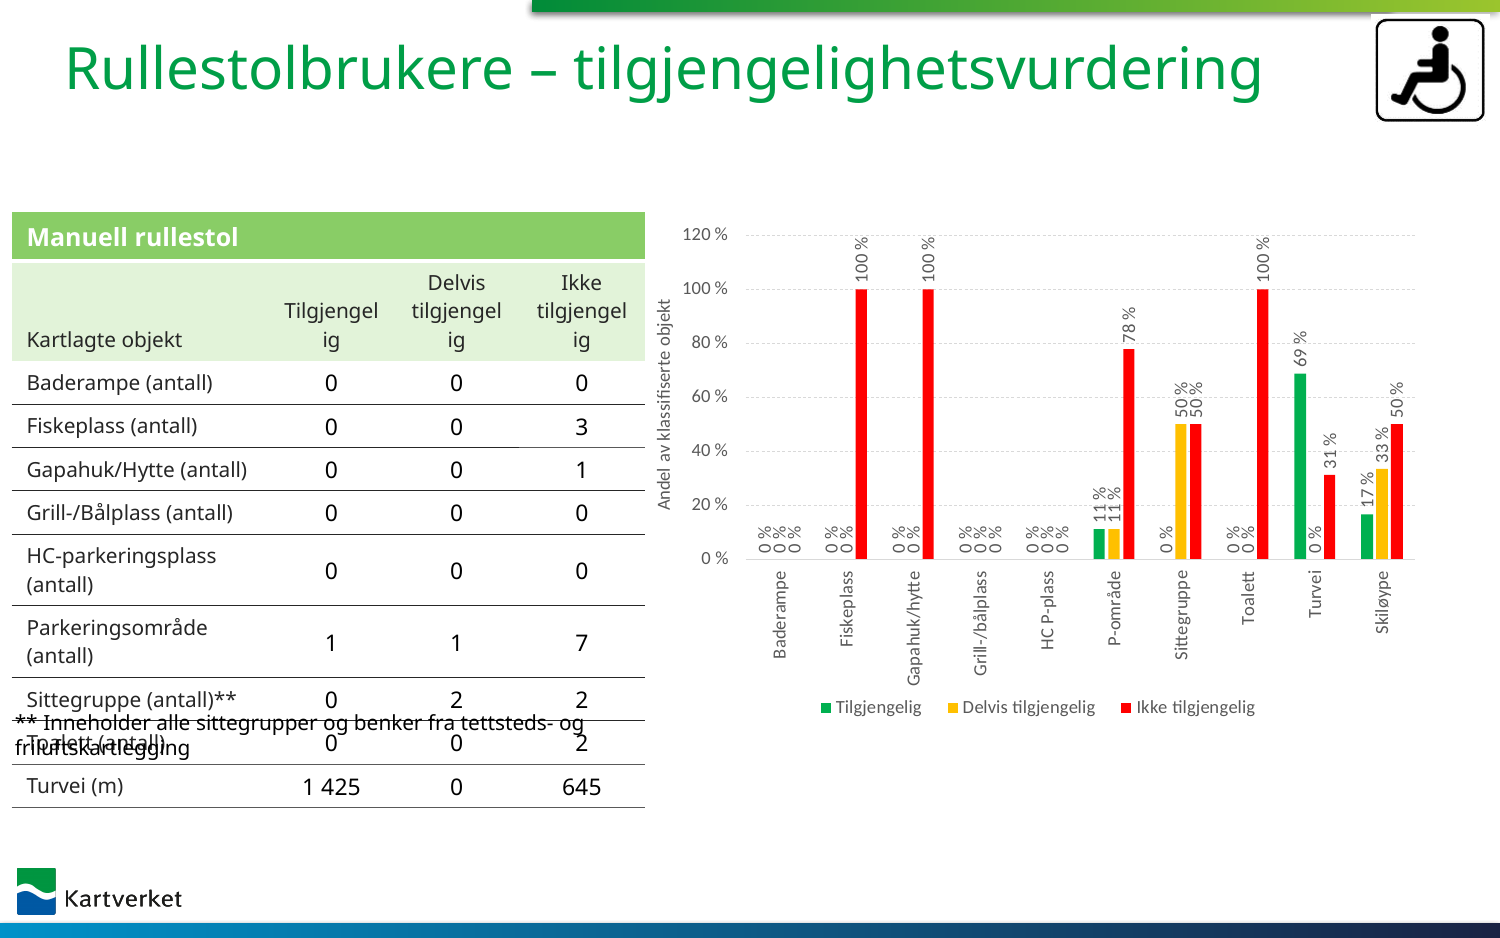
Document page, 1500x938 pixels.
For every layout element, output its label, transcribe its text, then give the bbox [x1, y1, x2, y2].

table_cell 0 [269, 361, 394, 404]
table_cell Grill-/Bålplass (antall) [12, 491, 269, 534]
table_cell 0 [269, 405, 394, 447]
table_cell 1 425 [269, 768, 394, 807]
table_cell Fiskeplass (antall) [12, 405, 269, 447]
table_cell Parkeringsområde (antall) [12, 606, 269, 677]
table_cell Gapahuk/Hytte (antall) [12, 448, 269, 490]
table_cell 3 [519, 405, 638, 447]
table_cell 0 [269, 678, 394, 702]
table_cell 0 [519, 491, 638, 534]
table_cell Ikke tilgjengelig [519, 263, 638, 361]
table_cell 0 [394, 361, 519, 404]
text_box Rullestolbrukere – tilgjengelighetsvurdering [49, 12, 1372, 109]
table_cell 2 [519, 678, 638, 702]
table_cell 0 [269, 491, 394, 534]
table_cell 0 [394, 491, 519, 534]
table_cell 0 [269, 535, 394, 605]
table_cell HC-parkeringsplass (antall) [12, 535, 269, 605]
picture [1371, 13, 1491, 127]
table_cell Kartlagte objekt [12, 263, 269, 361]
table_cell 0 [519, 535, 638, 605]
table_header Manuell rullestol [12, 212, 645, 259]
table_cell 1 [394, 606, 519, 677]
table_cell 0 [269, 448, 394, 490]
table_cell Tilgjengelig [269, 263, 394, 361]
table_cell Delvis tilgjengelig [394, 263, 519, 361]
table_cell 0 [394, 768, 519, 807]
table_cell 0 [394, 535, 519, 605]
table_cell 0 [519, 361, 638, 404]
table_cell 7 [519, 606, 638, 677]
table_cell Baderampe (antall) [12, 361, 269, 404]
table_cell 0 [394, 448, 519, 490]
table_cell 0 [394, 405, 519, 447]
picture [643, 218, 1426, 728]
table_cell 1 [269, 606, 394, 677]
table_cell Sittegruppe (antall)** [12, 678, 269, 702]
table_cell Turvei (m) [12, 768, 269, 807]
table_cell 1 [519, 448, 638, 490]
table_cell 645 [519, 768, 645, 807]
table_cell 2 [394, 678, 519, 702]
text_box ** Inneholder alle sittegrupper og benker fra tettsteds- og friluftskartlegging [0, 702, 745, 768]
